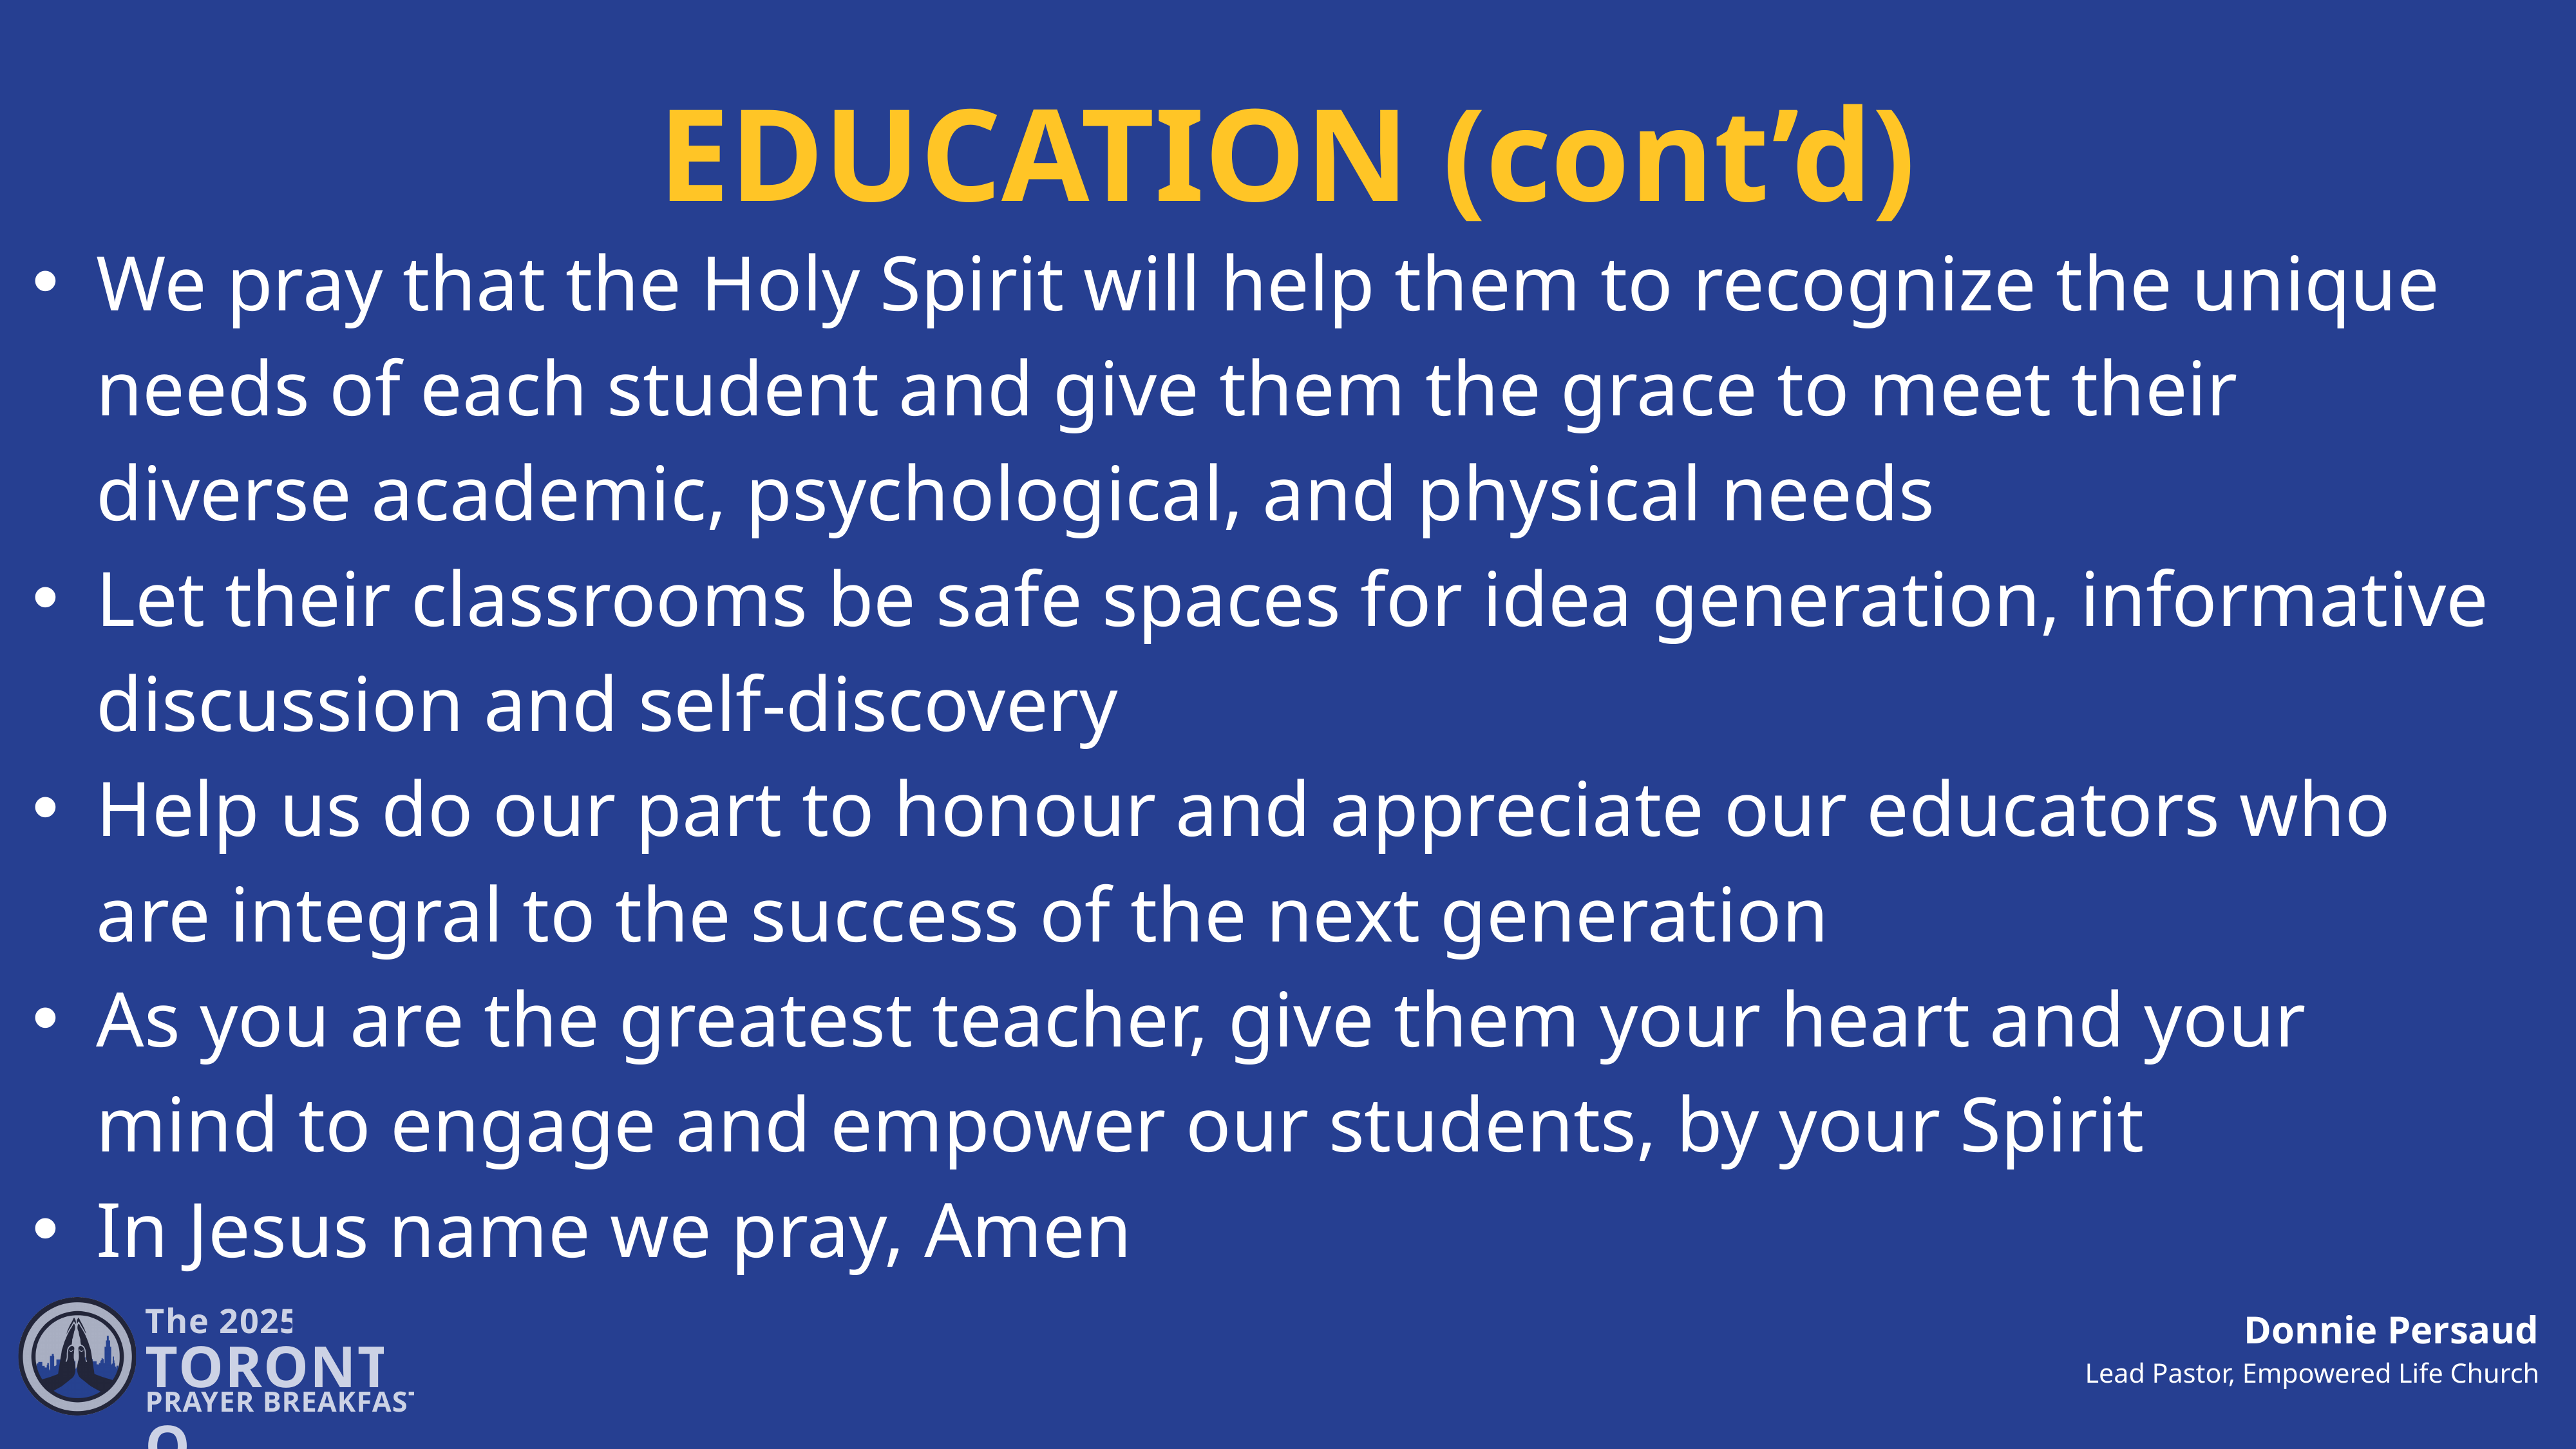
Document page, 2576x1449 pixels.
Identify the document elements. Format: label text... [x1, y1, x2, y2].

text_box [18, 1297, 427, 1416]
text_box EDUCATION (cont’d) [80, 48, 2496, 220]
text_box Donnie Persaud Lead Pastor, Empowered Life Church [1631, 1299, 2539, 1389]
text_box We pray that the Holy Spirit will help them to recognize the unique needs of each student and give them the grace to meet their diverse academic, psychological, and physical needs Let their classrooms be safe spaces for idea generation, informative discussion and self-discovery Help us do our part to honour and appreciate our educators who are integral to the success of the next generation As you are the greatest teacher, give them your heart and your mind to engage and empower our students, by your Spirit In Jesus name we pray, Amen [0, 220, 2496, 1273]
